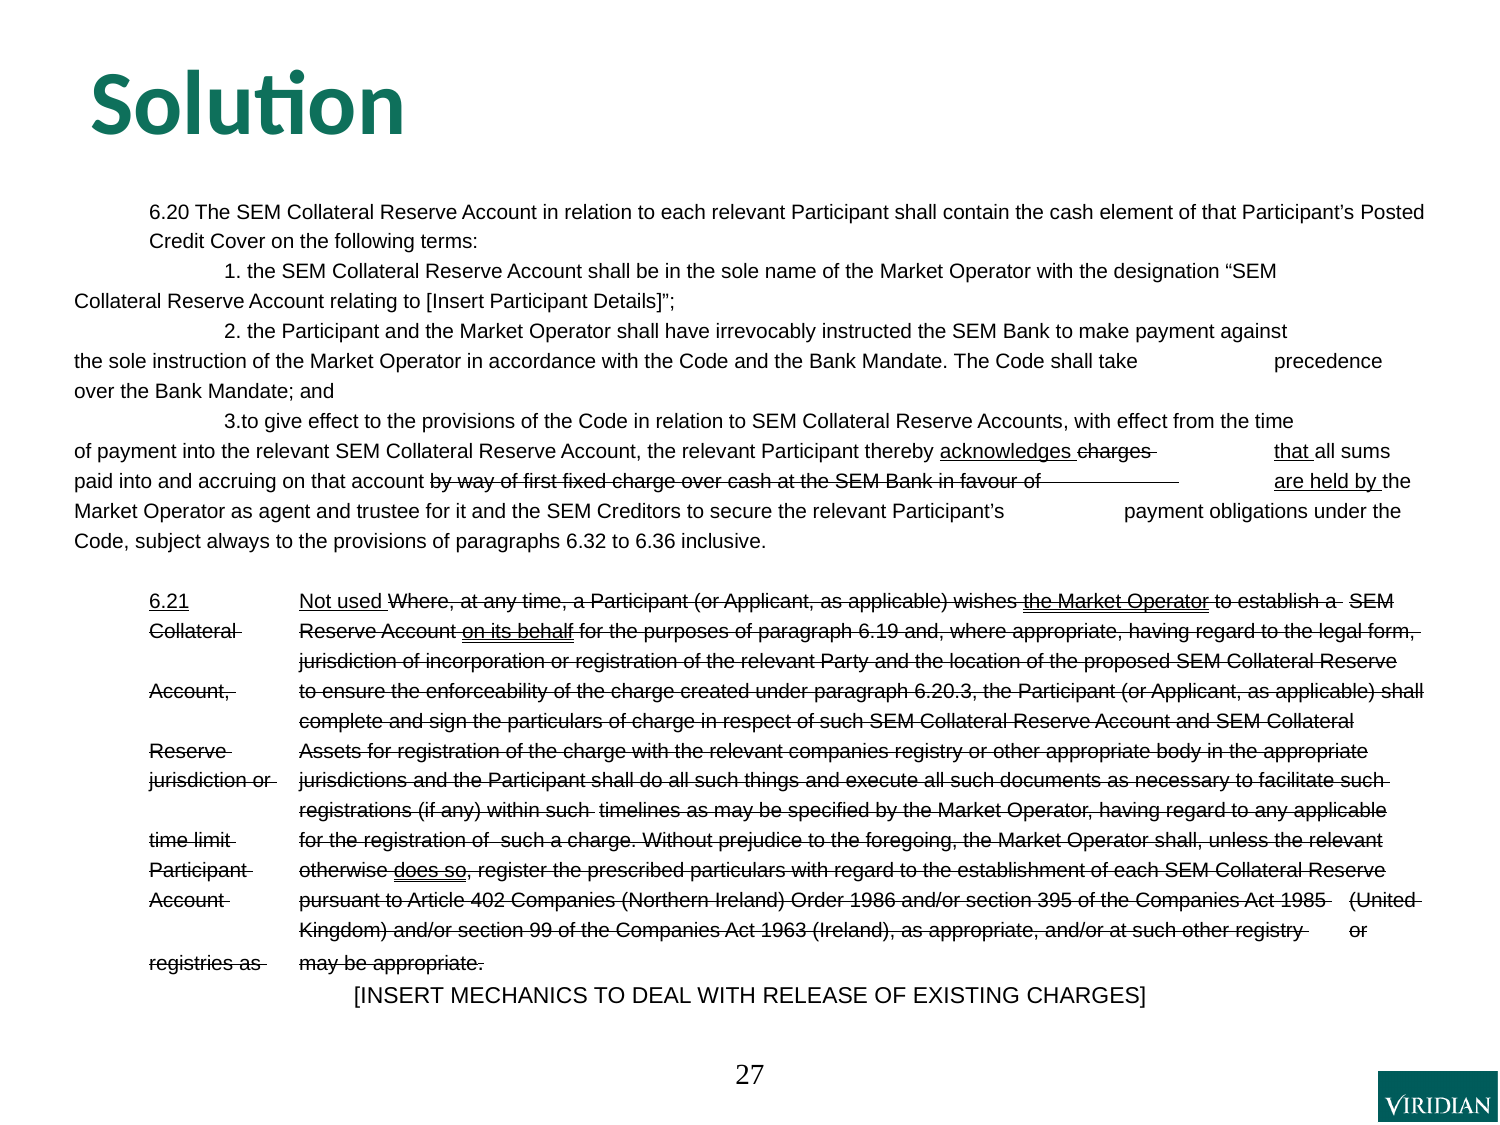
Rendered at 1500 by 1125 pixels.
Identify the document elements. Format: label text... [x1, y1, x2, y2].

picture [1375, 1068, 1500, 1125]
title Solution [75, 4, 1426, 185]
footer 27 [512, 1042, 988, 1103]
text_box 6.20 The SEM Collateral Reserve Account in relation to each relevant Participant shall contain the cash element of that Participant’s Posted Credit Cover on the following terms: 1. the SEM Collateral Reserve Account shall be in the sole name of the Market Operator with the designation “SEM Collateral Reserve Account relating to [Insert Participant Details]”; 2. the Participant and the Market Operator shall have irrevocably instructed the SEM Bank to make payment against the sole instruction of the Market Operator in accordance with the Code and the Bank Mandate. The Code shall take precedence over the Bank Mandate; and 3.to give effect to the provisions of the Code in relation to SEM Collateral Reserve Accounts, with effect from the time of payment into the relevant SEM Collateral Reserve Account, the relevant Participant thereby acknowledges charges that all sums paid into and accruing on that account by way of first fixed charge over cash at the SEM Bank in favour of are held by the Market Operator as agent and trustee for it and the SEM Creditors to secure the relevant Participant’s payment obligations under the Code, subject always to the provisions of paragraphs 6.32 to 6.36 inclusive. 6.21 Not used Where, at any time, a Participant (or Applicant, as applicable) wishes the Market Operator to establish a SEM Collateral Reserve Account on its behalf for the purposes of paragraph 6.19 and, where appropriate, having regard to the legal form, jurisdiction of incorporation or registration of the relevant Party and the location of the proposed SEM Collateral Reserve Account, to ensure the enforceability of the charge created under paragraph 6.20.3, the Participant (or Applicant, as applicable) shall complete and sign the particulars of charge in respect of such SEM Collateral Reserve Account and SEM Collateral Reserve Assets for registration of the charge with the relevant companies registry or other appropriate body in the appropriate jurisdiction or jurisdictions and the Participant shall do all such things and execute all such documents as necessary to facilitate such registrations (if any) within such timelines as may be specified by the Market Operator, having regard to any applicable time limit for the registration of such a charge. Without prejudice to the foregoing, the Market Operator shall, unless the relevant Participant otherwise does so, register the prescribed particulars with regard to the establishment of each SEM Collateral Reserve Account pursuant to Article 402 Companies (Northern Ireland) Order 1986 and/or section 395 of the Companies Act 1985 (United Kingdom) and/or section 99 of the Companies Act 1963 (Ireland), as appropriate, and/or at such other registry or registries as may be appropriate. [INSERT MECHANICS TO DEAL WITH RELEASE OF EXISTING CHARGES] [59, 185, 1442, 1114]
